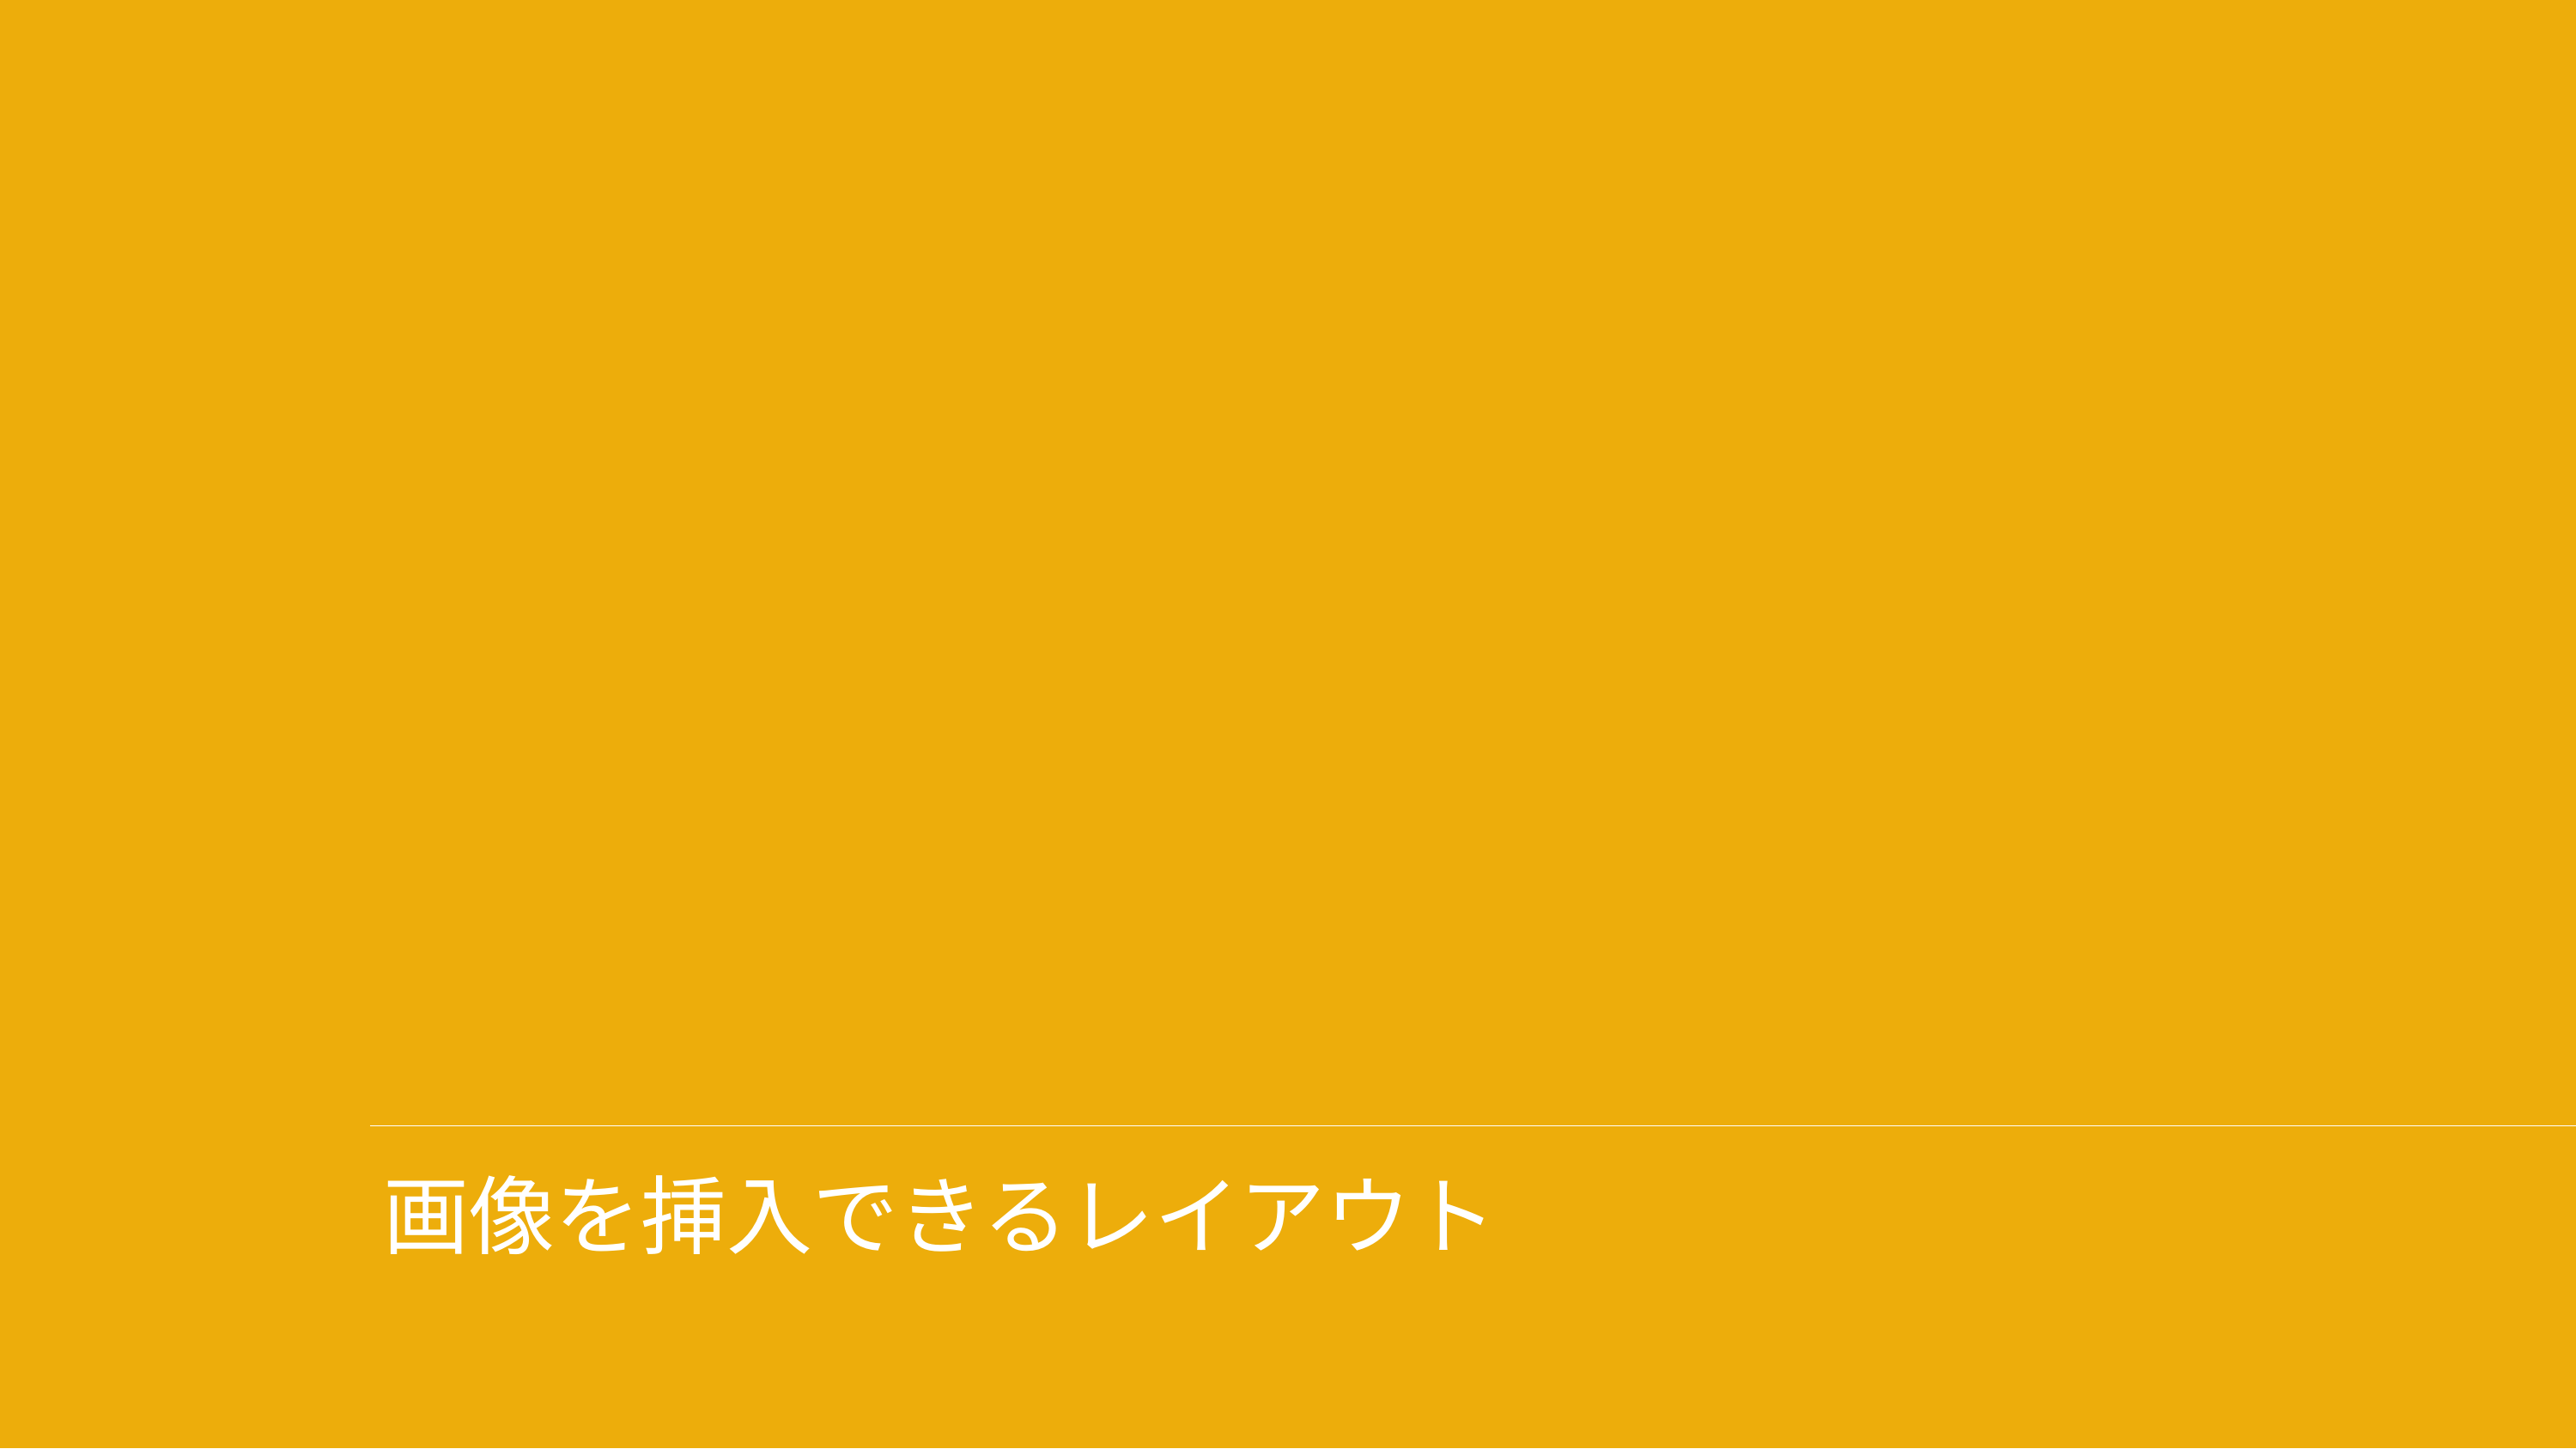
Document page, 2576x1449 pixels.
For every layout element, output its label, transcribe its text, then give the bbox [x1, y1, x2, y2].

title 画像を挿入できるレイアウト [370, 1143, 2576, 1296]
